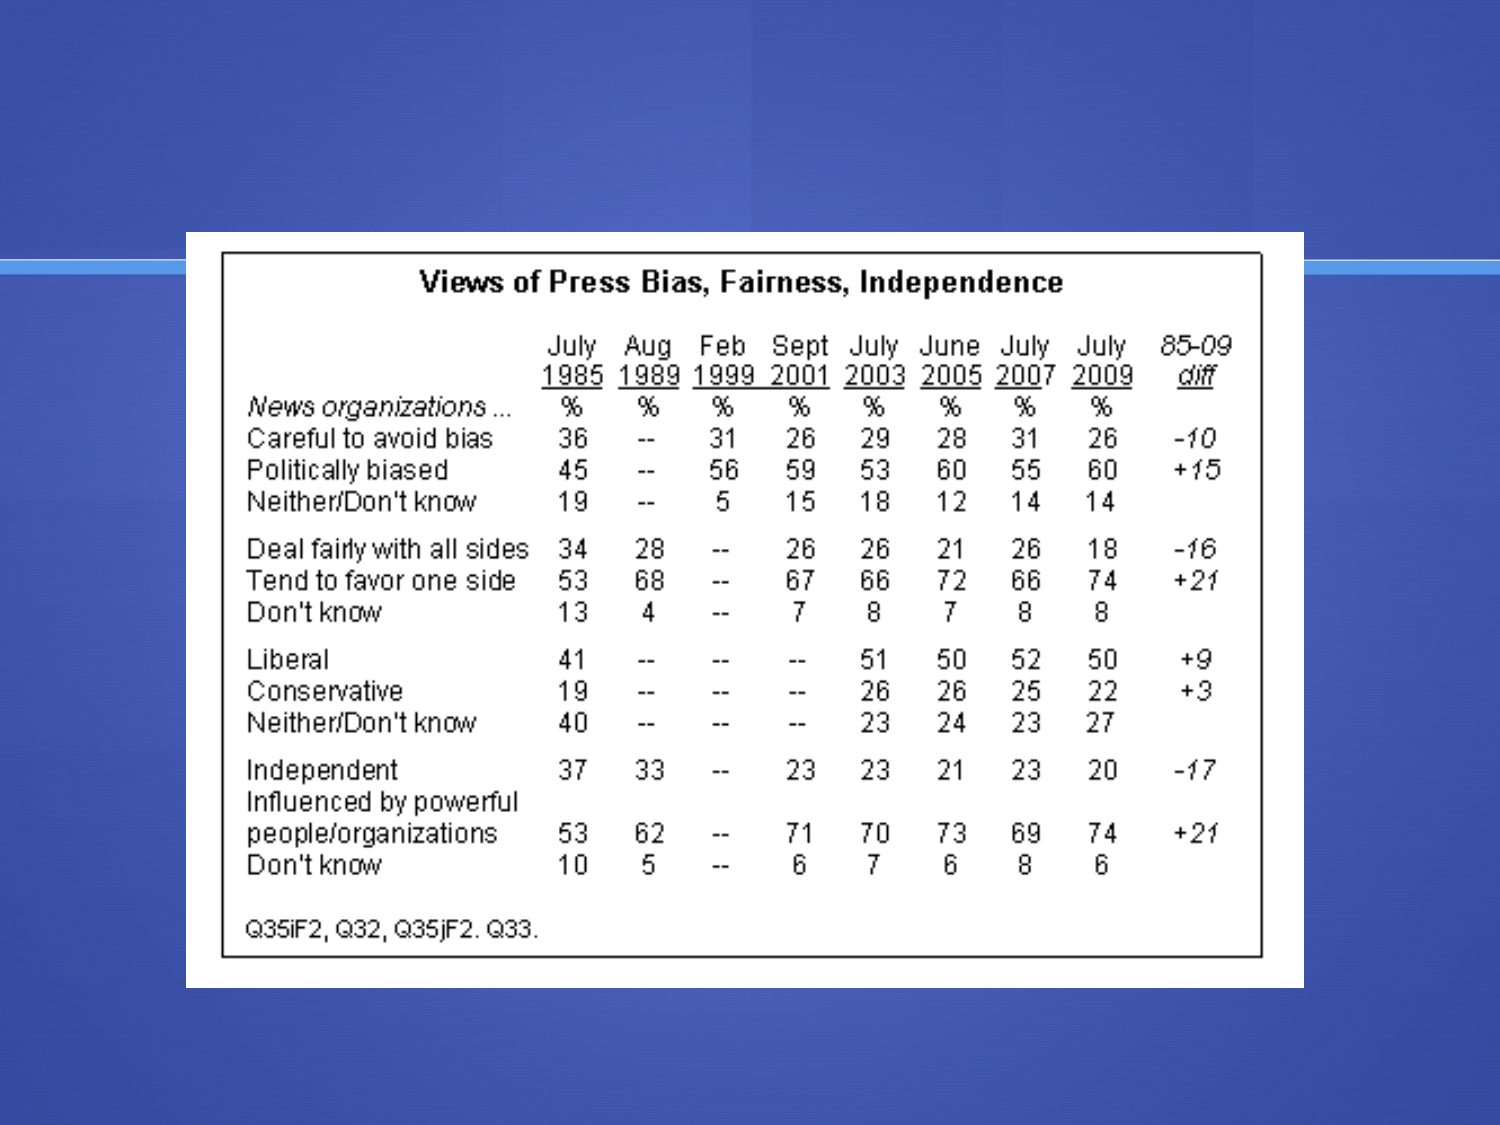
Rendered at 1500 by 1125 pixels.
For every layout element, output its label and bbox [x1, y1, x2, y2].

list [0, 231, 1500, 989]
